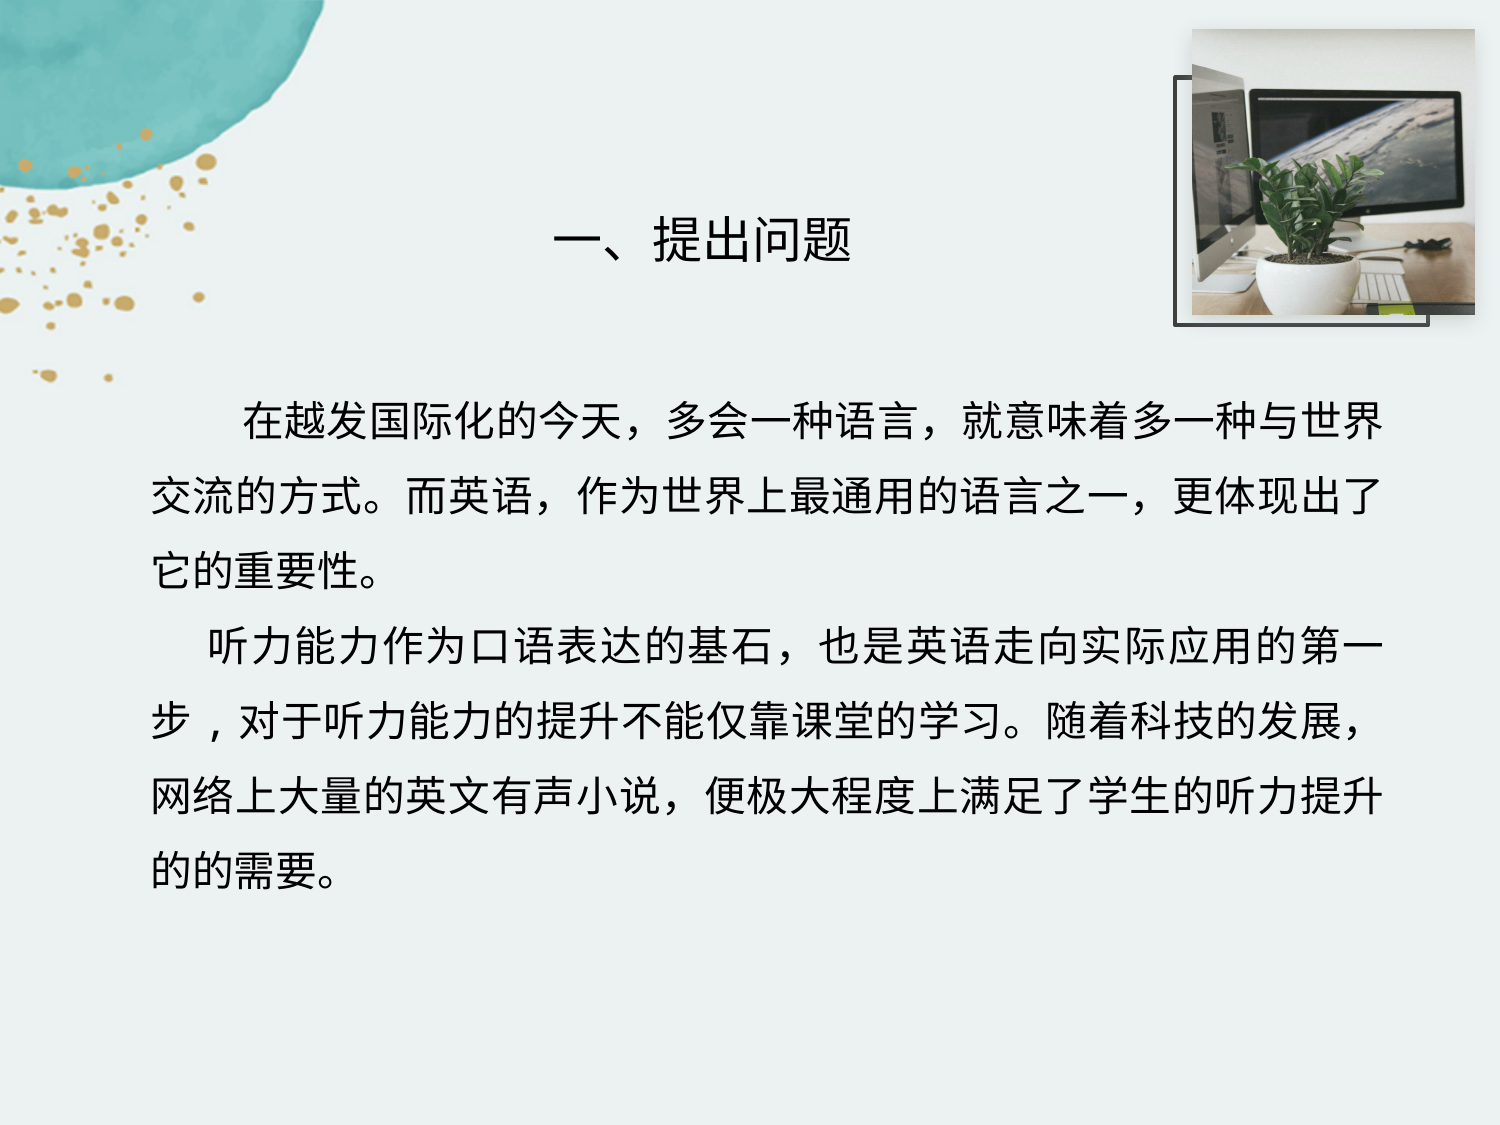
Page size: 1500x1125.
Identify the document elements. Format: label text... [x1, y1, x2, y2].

picture [0, 0, 1500, 1125]
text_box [1174, 29, 1475, 326]
text_box 在越发国际化的今天，多会一种语言，就意味着多一种与世界交流的方式。而英语，作为世界上最通用的语言之一，更体现出了它的重要性。 听力能力作为口语表达的基石，也是英语走向实际应用的第一步,对于听力能力的提升不能仅靠课堂的学习。随着科技的发展，网络上大量的英文有声小说，便极大程度上满足了学生的听力提升的的需要。 [135, 362, 1400, 903]
text_box 一、提出问题 [537, 200, 880, 276]
